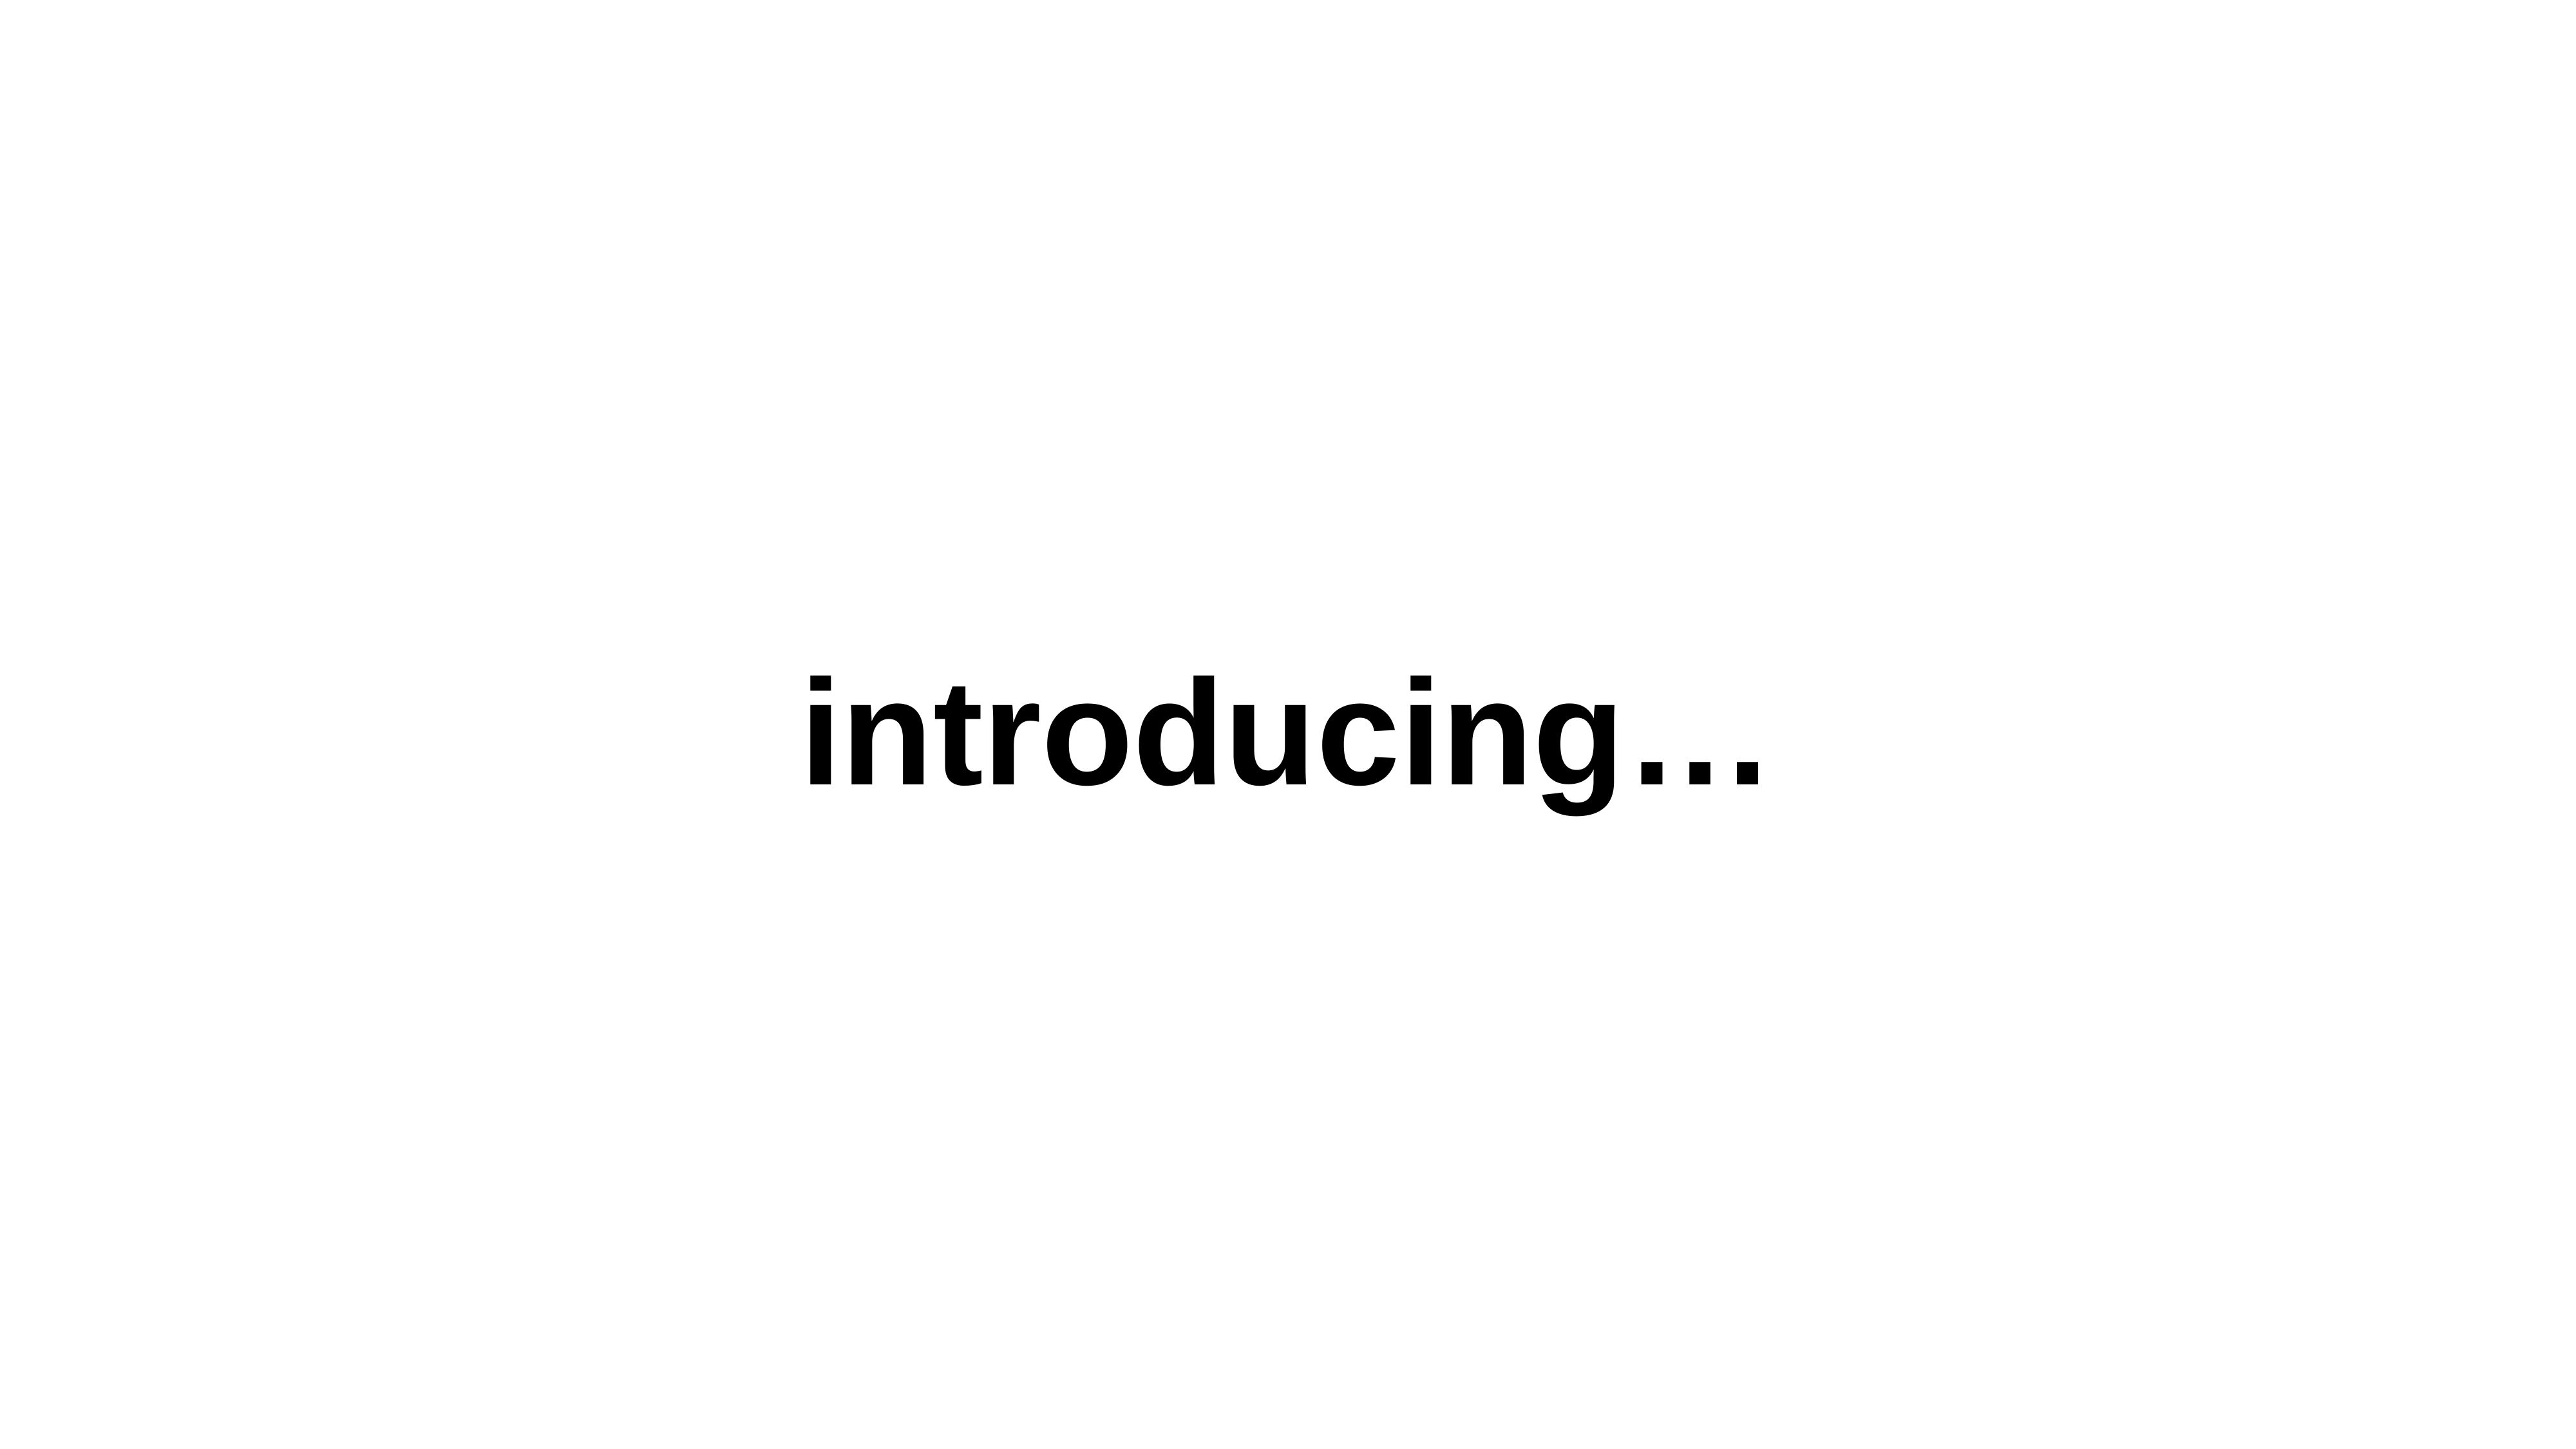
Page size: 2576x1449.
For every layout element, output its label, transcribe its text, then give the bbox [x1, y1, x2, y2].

title introducing… [187, 478, 2389, 971]
